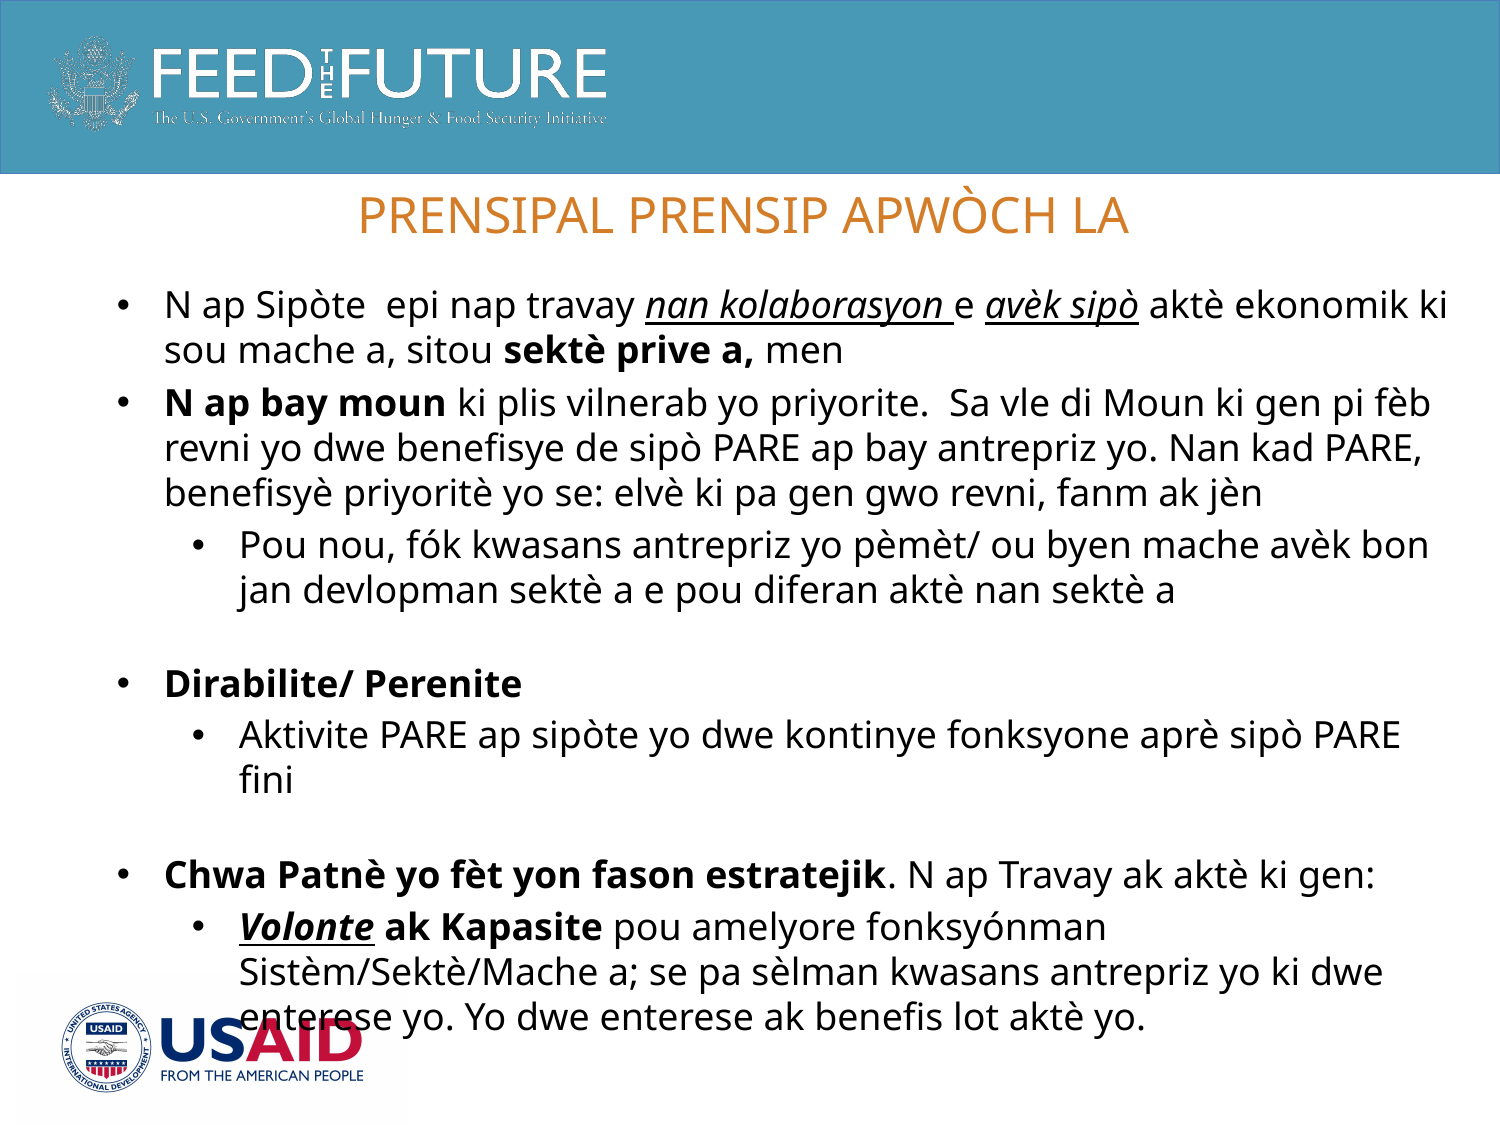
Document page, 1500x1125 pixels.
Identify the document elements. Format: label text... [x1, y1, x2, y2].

title PRENSIPAL PRENSIP APWÒCH LA [71, 176, 1429, 274]
picture [17, 974, 407, 1125]
list N ap Sipòte epi nap travay nan kolaborasyon e avèk sipò aktè ekonomik ki sou mache a, sitou sektè prive a, men N ap bay moun ki plis vilnerab yo priyorite. Sa vle di Moun ki gen pi fèb revni yo dwe benefisye de sipò PARE ap bay antrepriz yo. Nan kad PARE, benefisyè priyoritè yo se: elvè ki pa gen gwo revni, fanm ak jèn Pou nou, fók kwasans antrepriz yo pèmèt/ ou byen mache avèk bon jan devlopman sektè a e pou diferan aktè nan sektè a Dirabilite/ Perenite Aktivite PARE ap sipòte yo dwe kontinye fonksyone aprè sipò PARE fini Chwa Patnè yo fèt yon fason estratejik. N ap Travay ak aktè ki gen: Volonte ak Kapasite pou amelyore fonksyónman Sistèm/Sektè/Mache a; se pa sèlman kwasans antrepriz yo ki dwe enterese yo. Yo dwe enterese ak benefis lot aktè yo. [101, 274, 1480, 996]
picture [47, 36, 606, 132]
